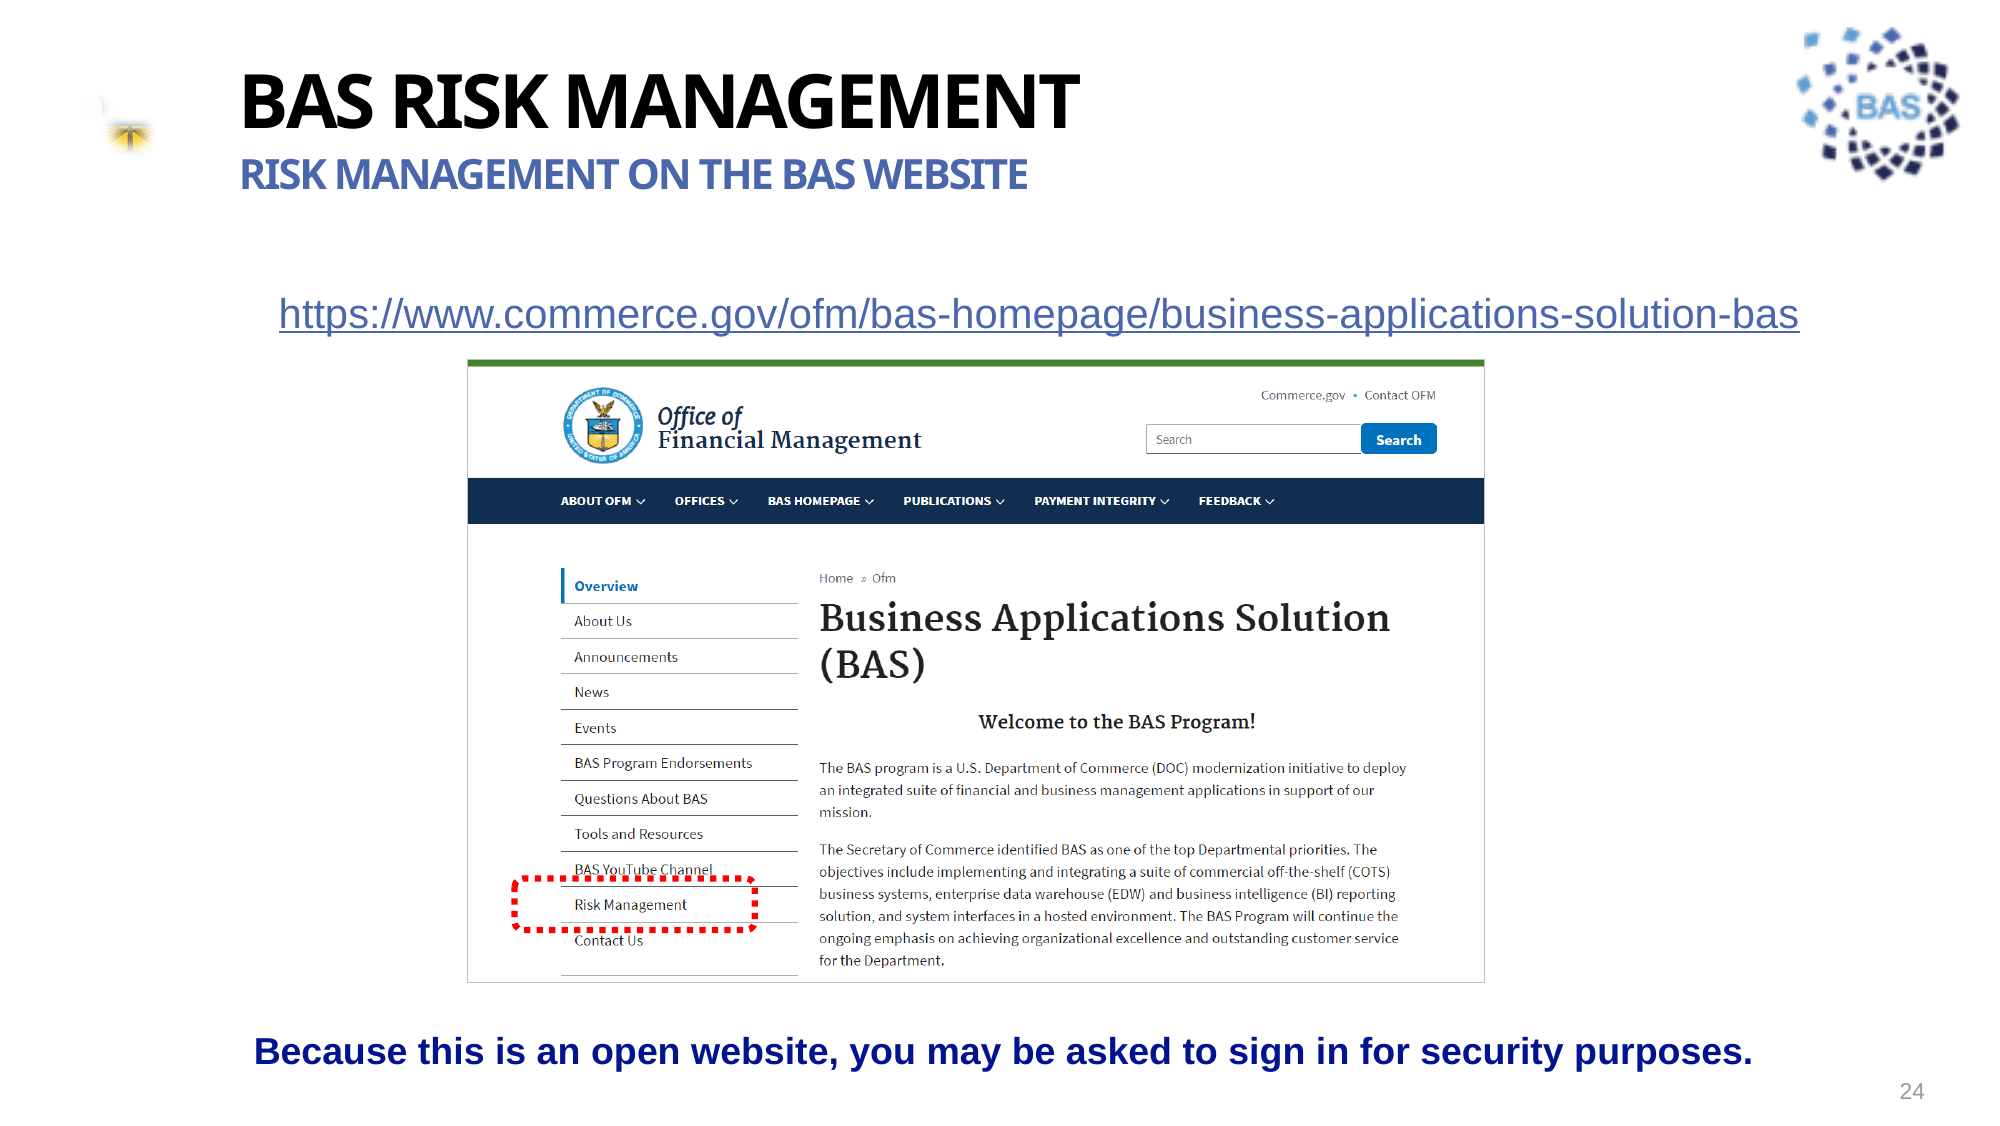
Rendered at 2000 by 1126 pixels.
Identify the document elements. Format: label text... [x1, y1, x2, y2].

text_box https://www.commerce.gov/ofm/bas-homepage/business-applications-solution-bas [264, 279, 1833, 395]
text_box Because this is an open website, you may be asked to sign in for security purposes. [238, 1020, 1776, 1080]
picture [57, 40, 209, 185]
title Bas risk management [239, 60, 1776, 146]
list Risk management on the bas website [239, 143, 1375, 228]
picture [1795, 26, 1965, 183]
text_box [467, 359, 1485, 983]
